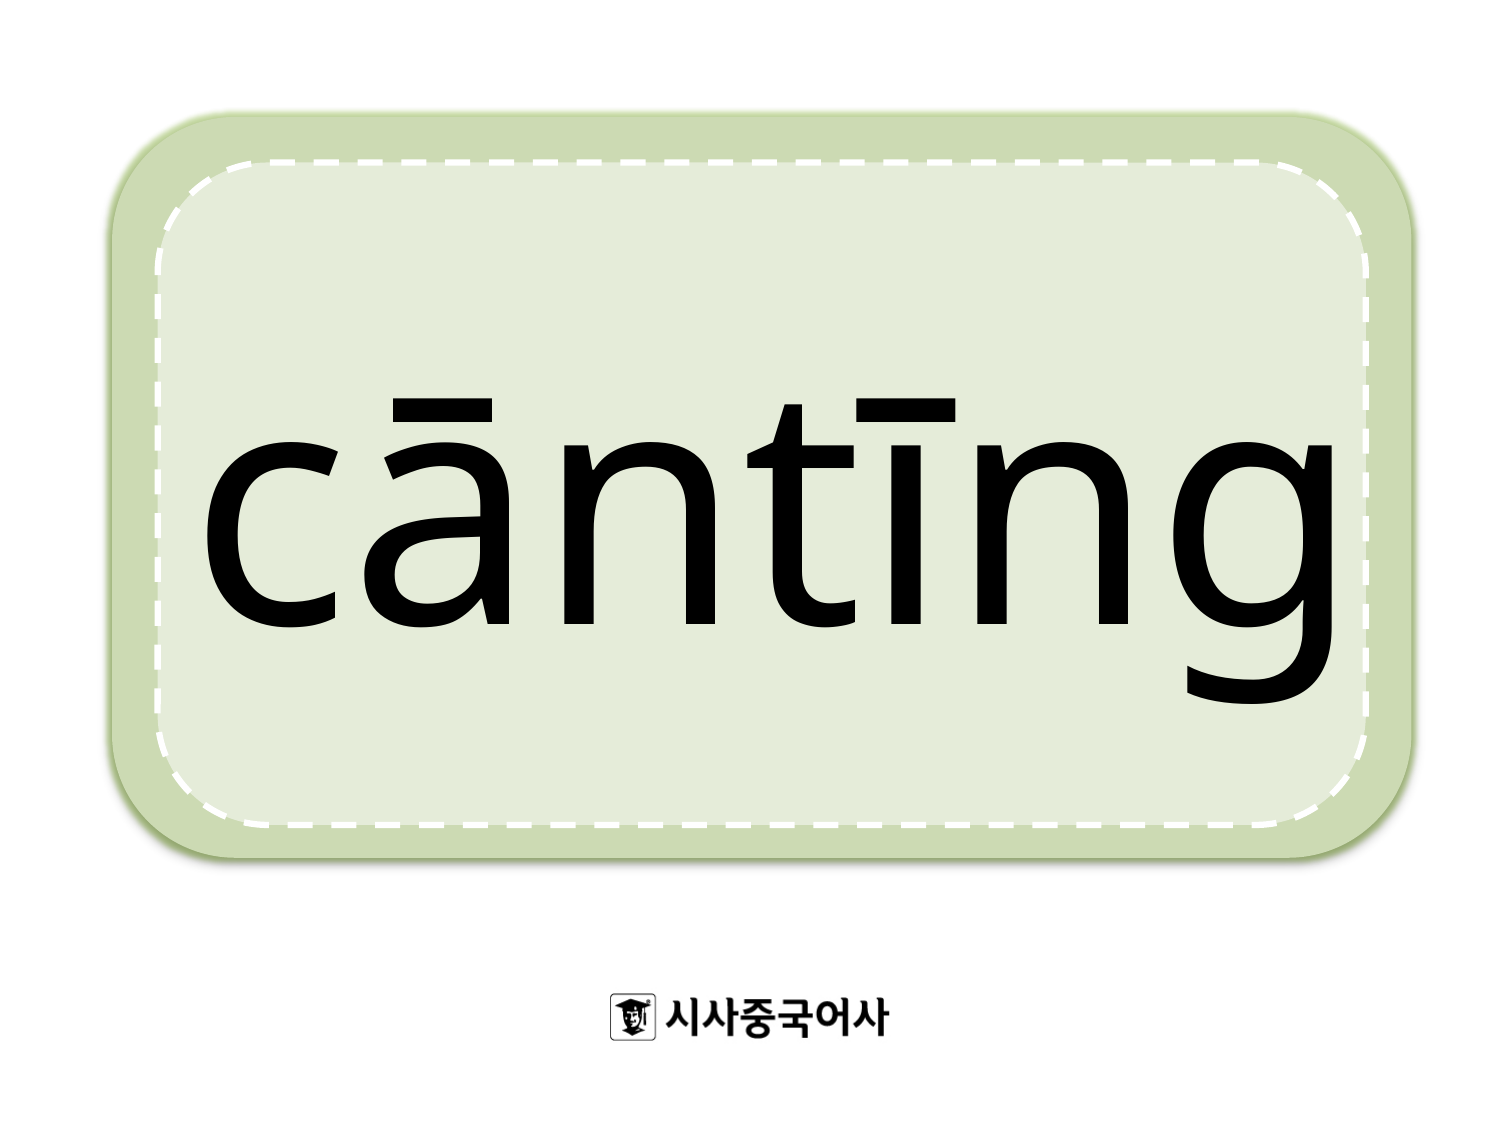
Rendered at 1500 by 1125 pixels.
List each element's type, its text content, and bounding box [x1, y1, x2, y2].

text_box cāntīng [171, 159, 1380, 823]
picture [602, 987, 898, 1047]
